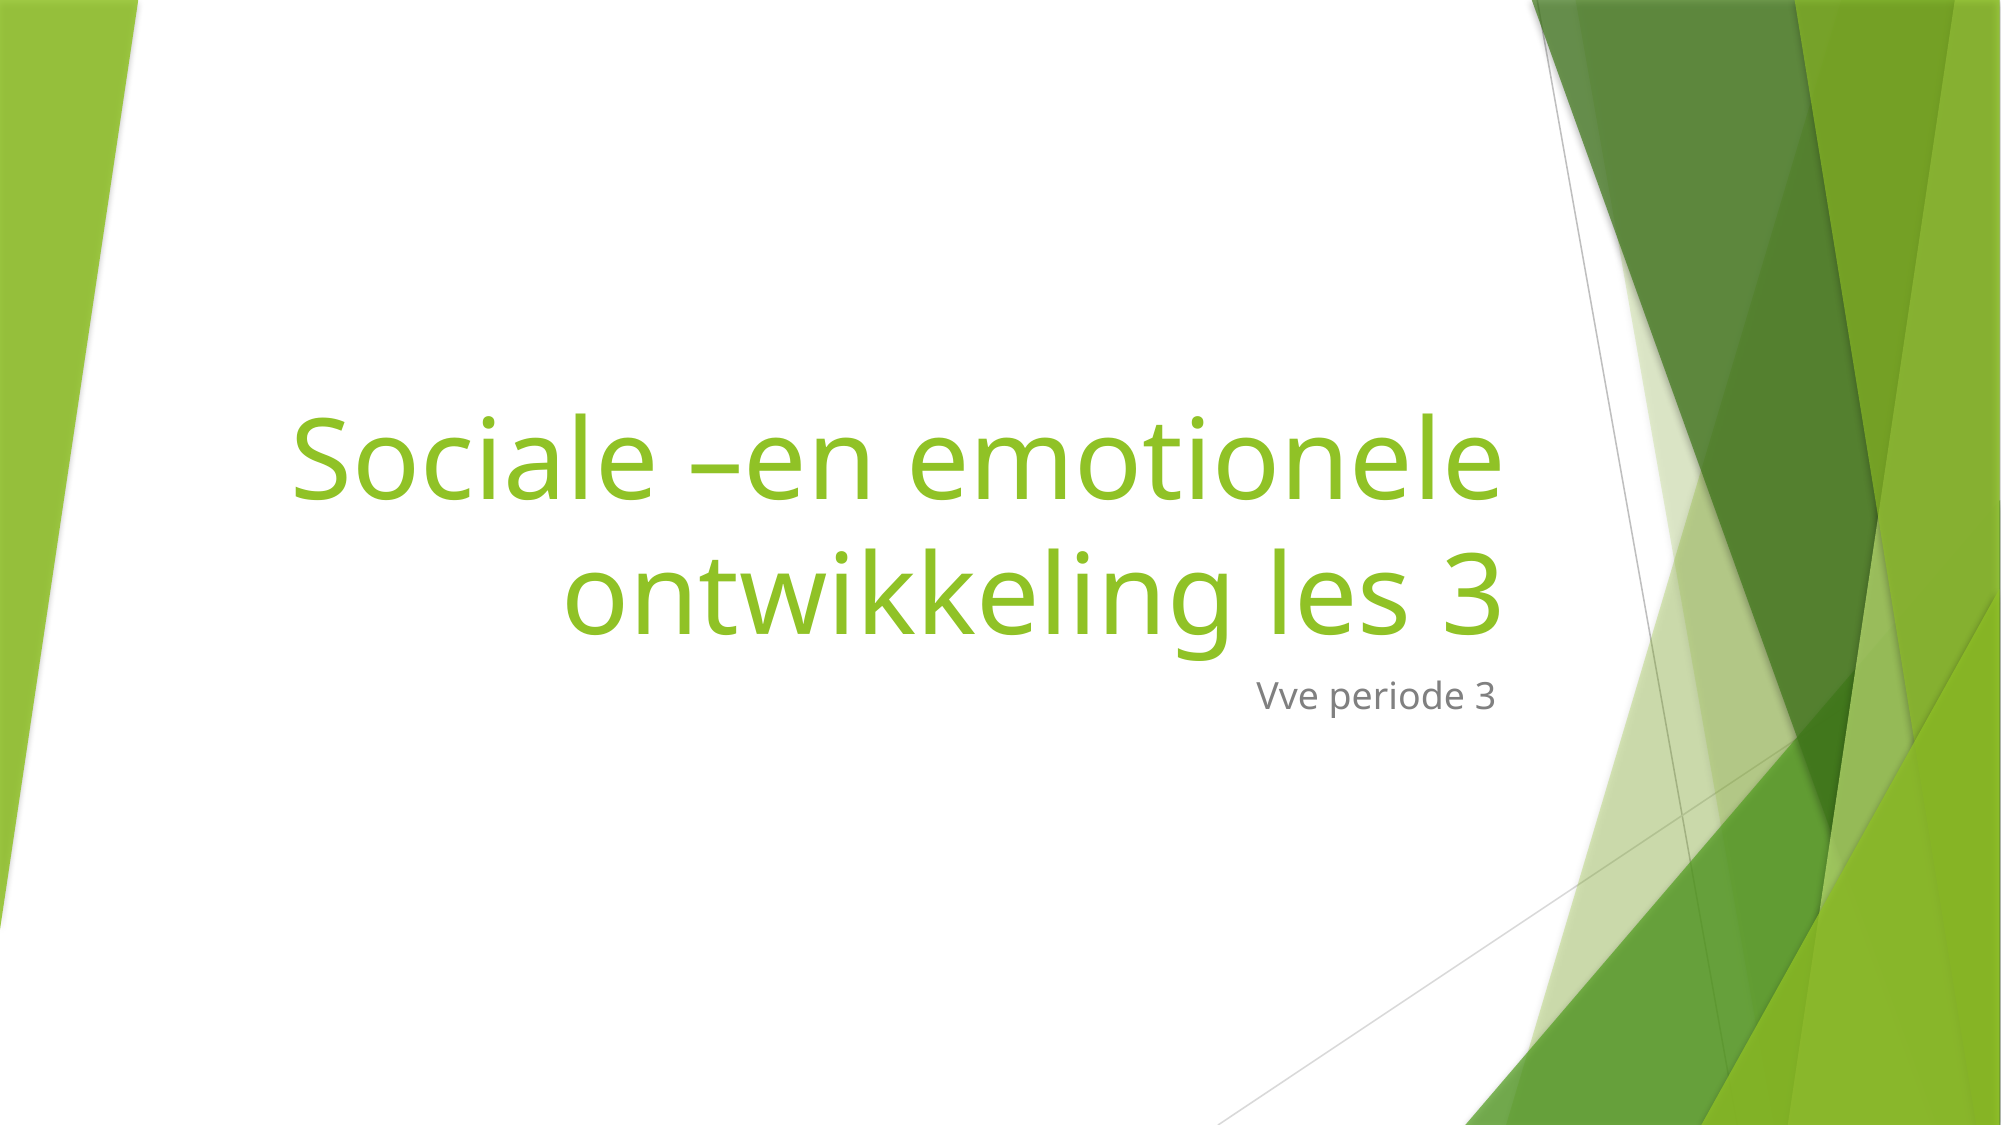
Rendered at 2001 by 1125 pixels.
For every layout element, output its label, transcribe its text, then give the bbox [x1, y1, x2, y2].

subtitle Vve periode 3 [247, 664, 1522, 845]
title Sociale –en emotionele ontwikkeling les 3 [247, 394, 1522, 664]
